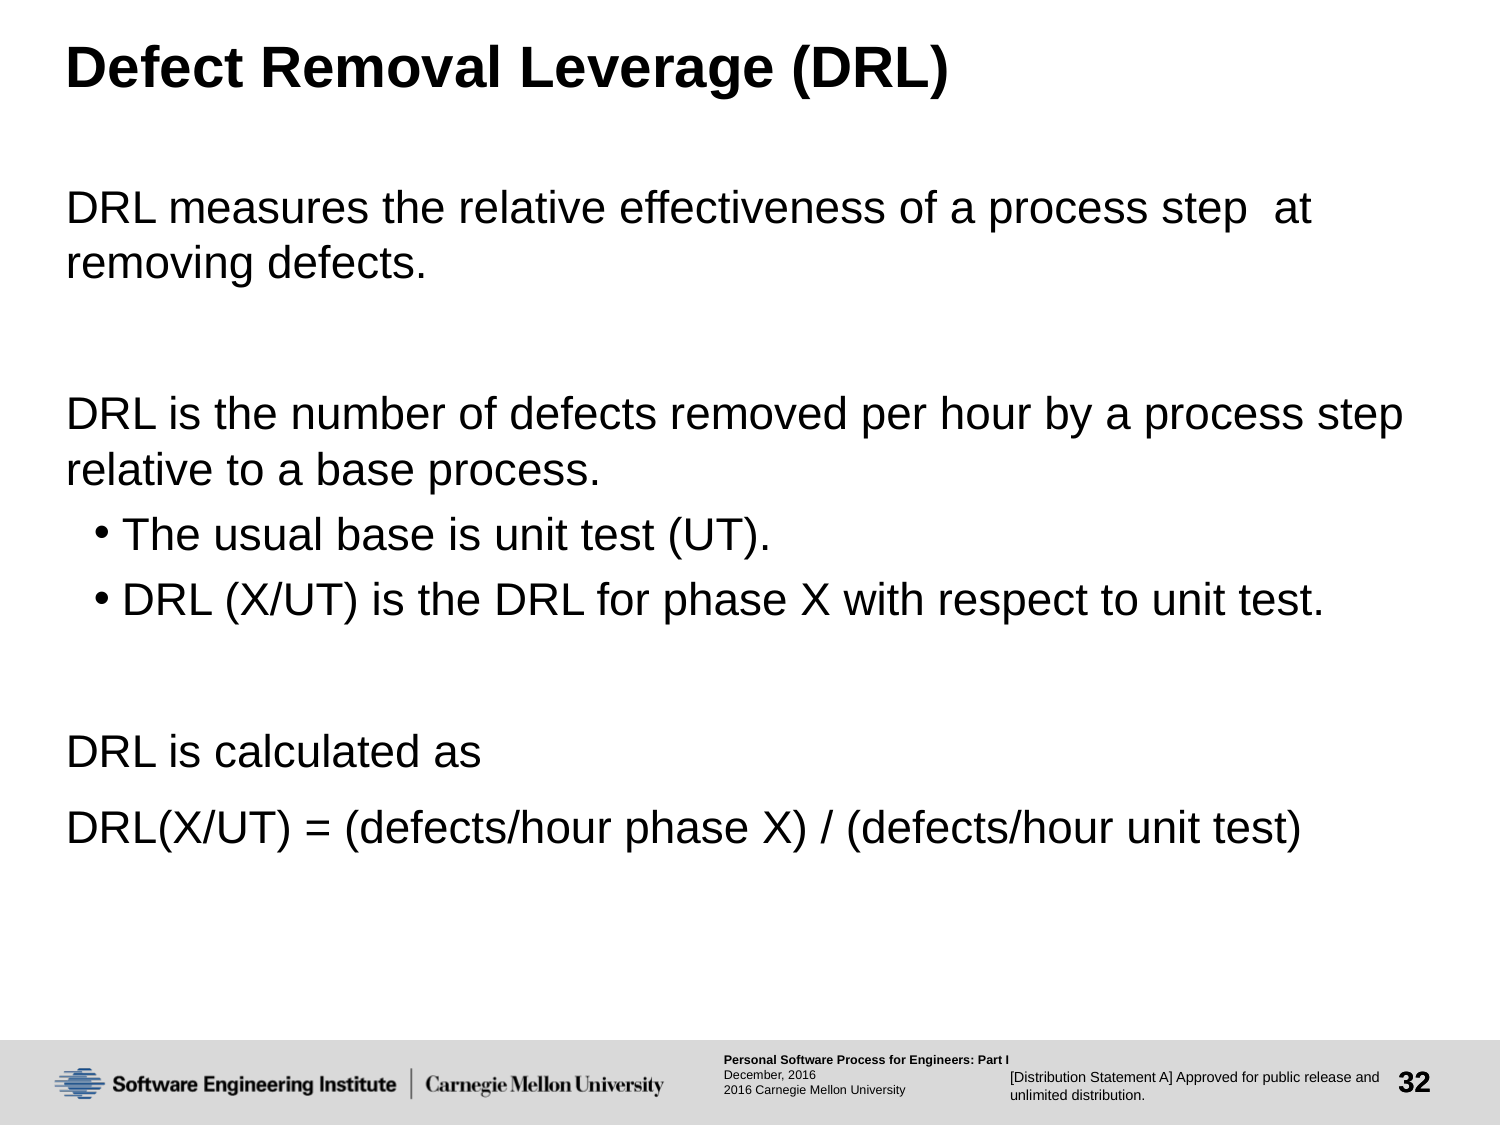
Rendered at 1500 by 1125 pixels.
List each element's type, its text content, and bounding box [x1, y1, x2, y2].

title Defect Removal Leverage (DRL) [65, 37, 1313, 148]
picture [46, 1061, 673, 1104]
list DRL measures the relative effectiveness of a process step at removing defects. DRL is the number of defects removed per hour by a process step relative to a base process. The usual base is unit test (UT). DRL (X/UT) is the DRL for phase X with respect to unit test. DRL is calculated as DRL(X/UT) = (defects/hour phase X) / (defects/hour unit test) [65, 177, 1431, 1000]
